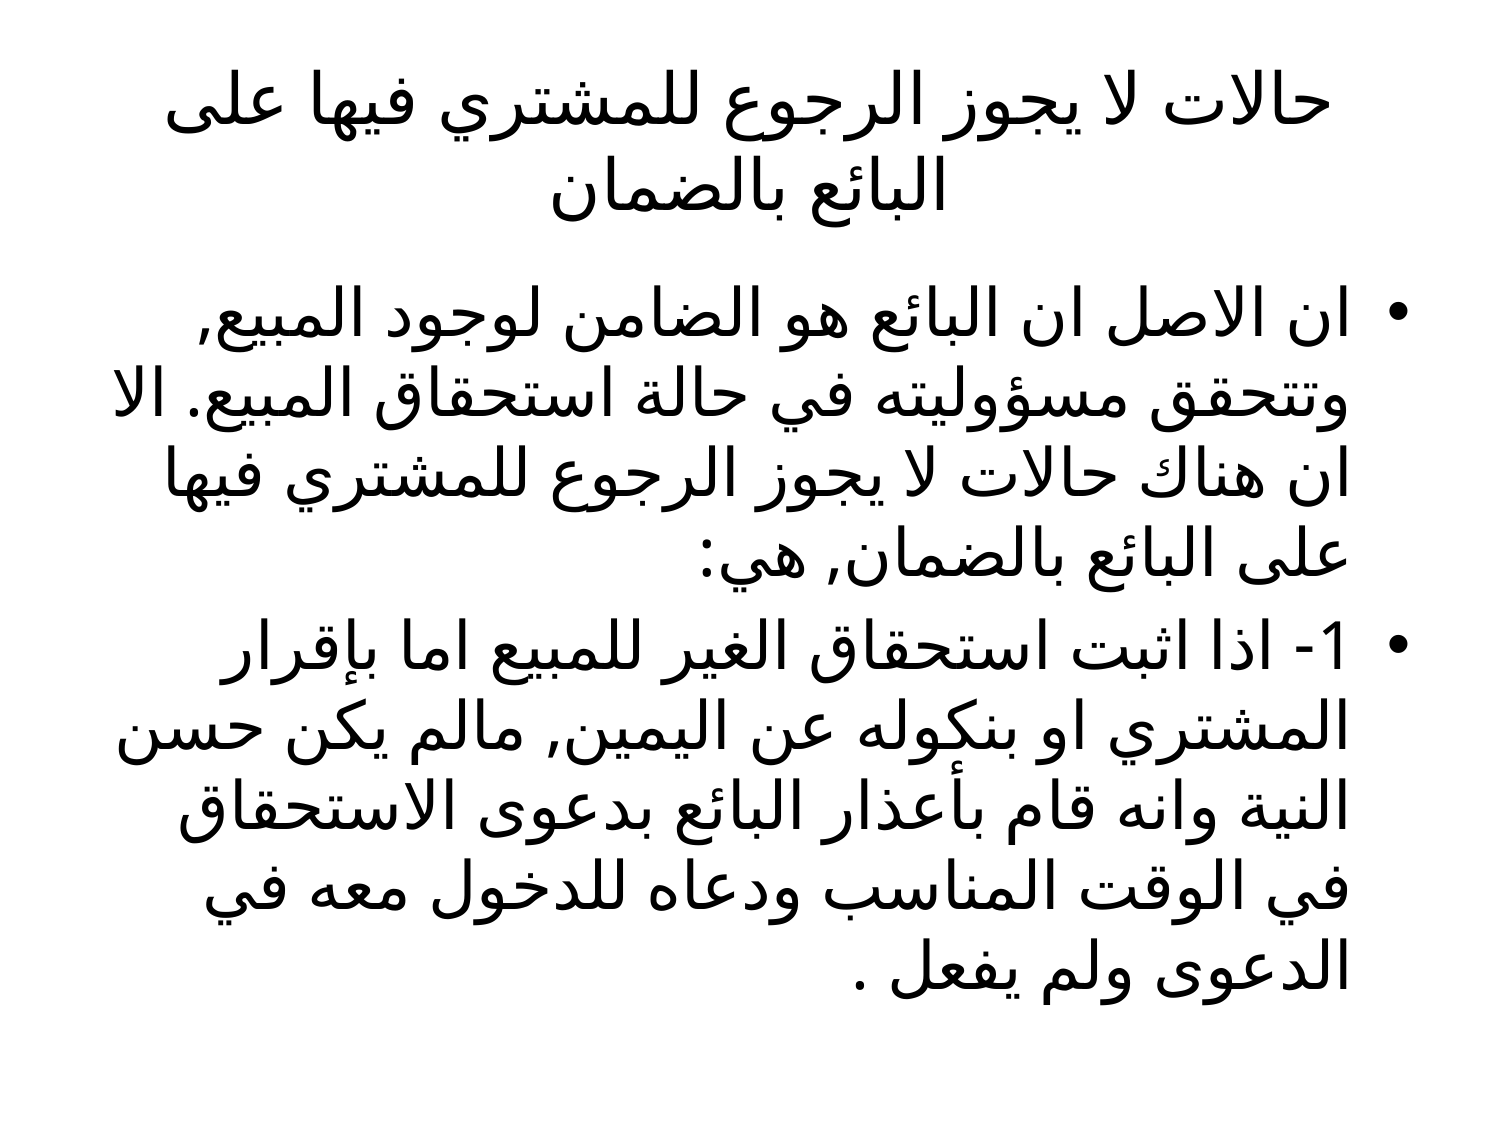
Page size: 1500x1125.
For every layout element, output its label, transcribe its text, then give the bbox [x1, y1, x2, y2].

list ان الاصل ان البائع هو الضامن لوجود المبيع, وتتحقق مسؤوليته في حالة استحقاق المبيع. الا ان هناك حالات لا يجوز الرجوع للمشتري فيها على البائع بالضمان, هي: 1- اذا اثبت استحقاق الغير للمبيع اما بإقرار المشتري او بنكوله عن اليمين, مالم يكن حسن النية وانه قام بأعذار البائع بدعوى الاستحقاق في الوقت المناسب ودعاه للدخول معه في الدعوى ولم يفعل . [75, 262, 1425, 1005]
title حالات لا يجوز الرجوع للمشتري فيها على البائع بالضمان [75, 45, 1425, 233]
